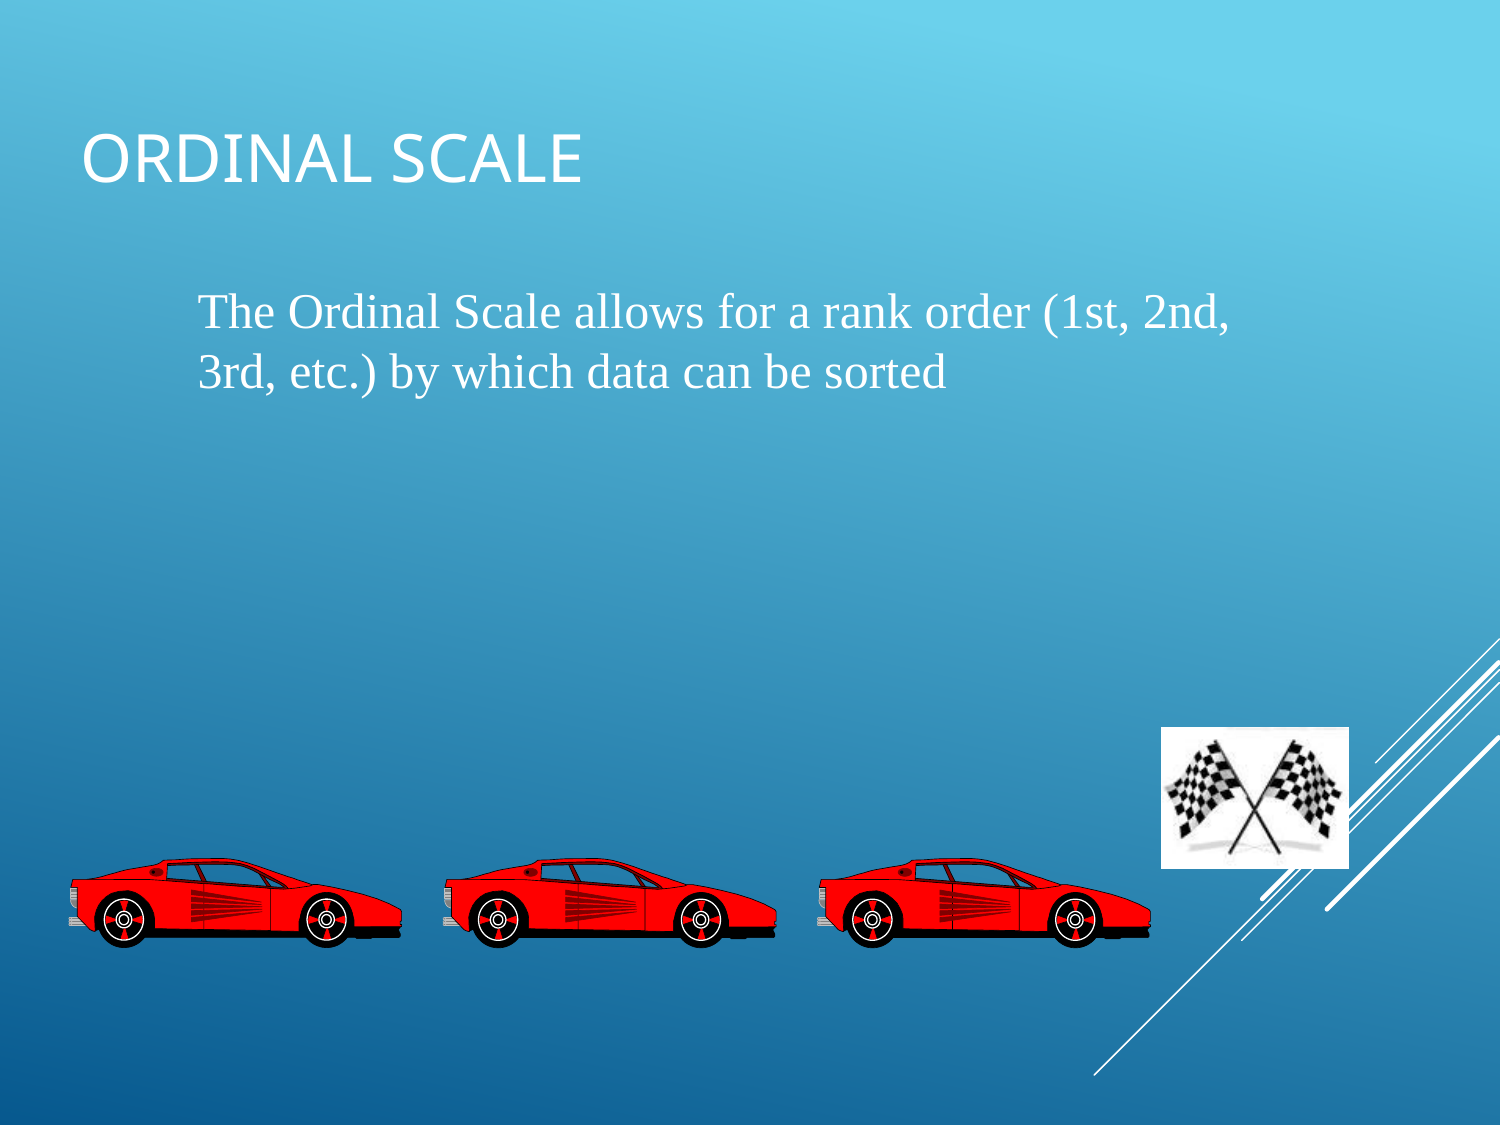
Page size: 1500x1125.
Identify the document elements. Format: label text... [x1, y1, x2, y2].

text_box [68, 857, 412, 957]
title Ordinal Scale [64, 30, 1141, 281]
picture [442, 857, 786, 957]
text_box The Ordinal Scale allows for a rank order (1st, 2nd, 3rd, etc.) by which data can be sorted [182, 271, 1317, 407]
picture [816, 727, 1349, 957]
